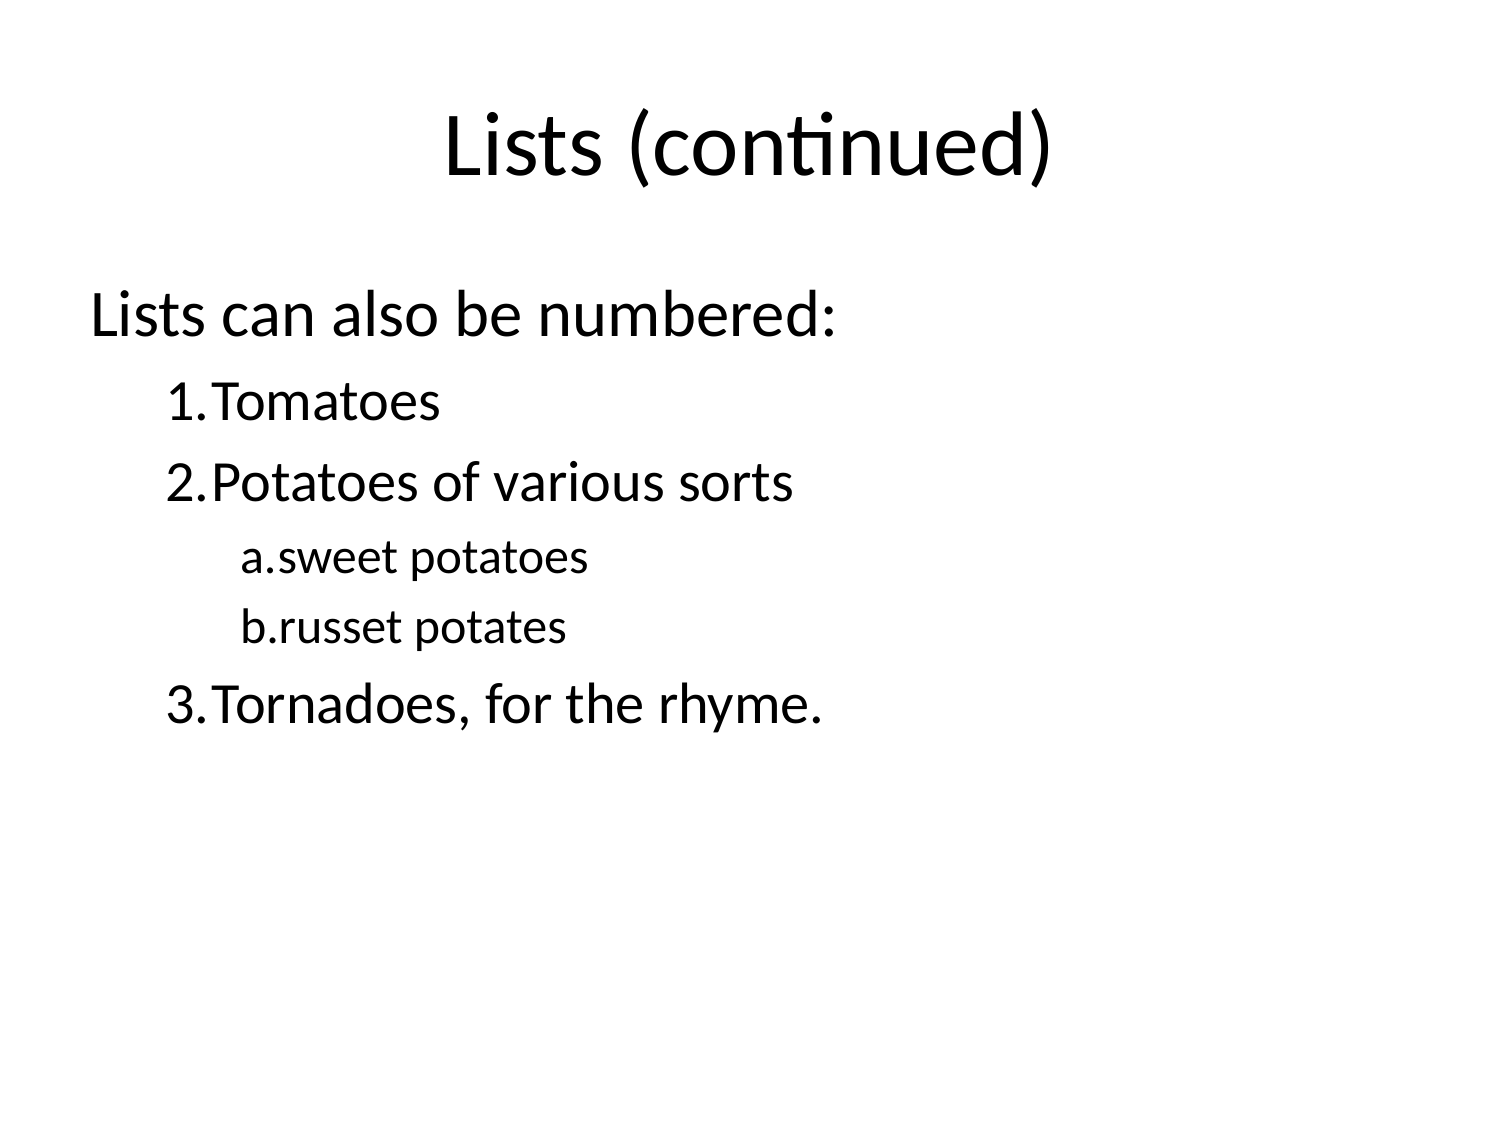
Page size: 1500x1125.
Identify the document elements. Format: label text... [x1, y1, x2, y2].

title Lists (continued) [75, 45, 1425, 233]
list Lists can also be numbered: Tomatoes Potatoes of various sorts sweet potatoes russet potates Tornadoes, for the rhyme. [75, 262, 1425, 1005]
